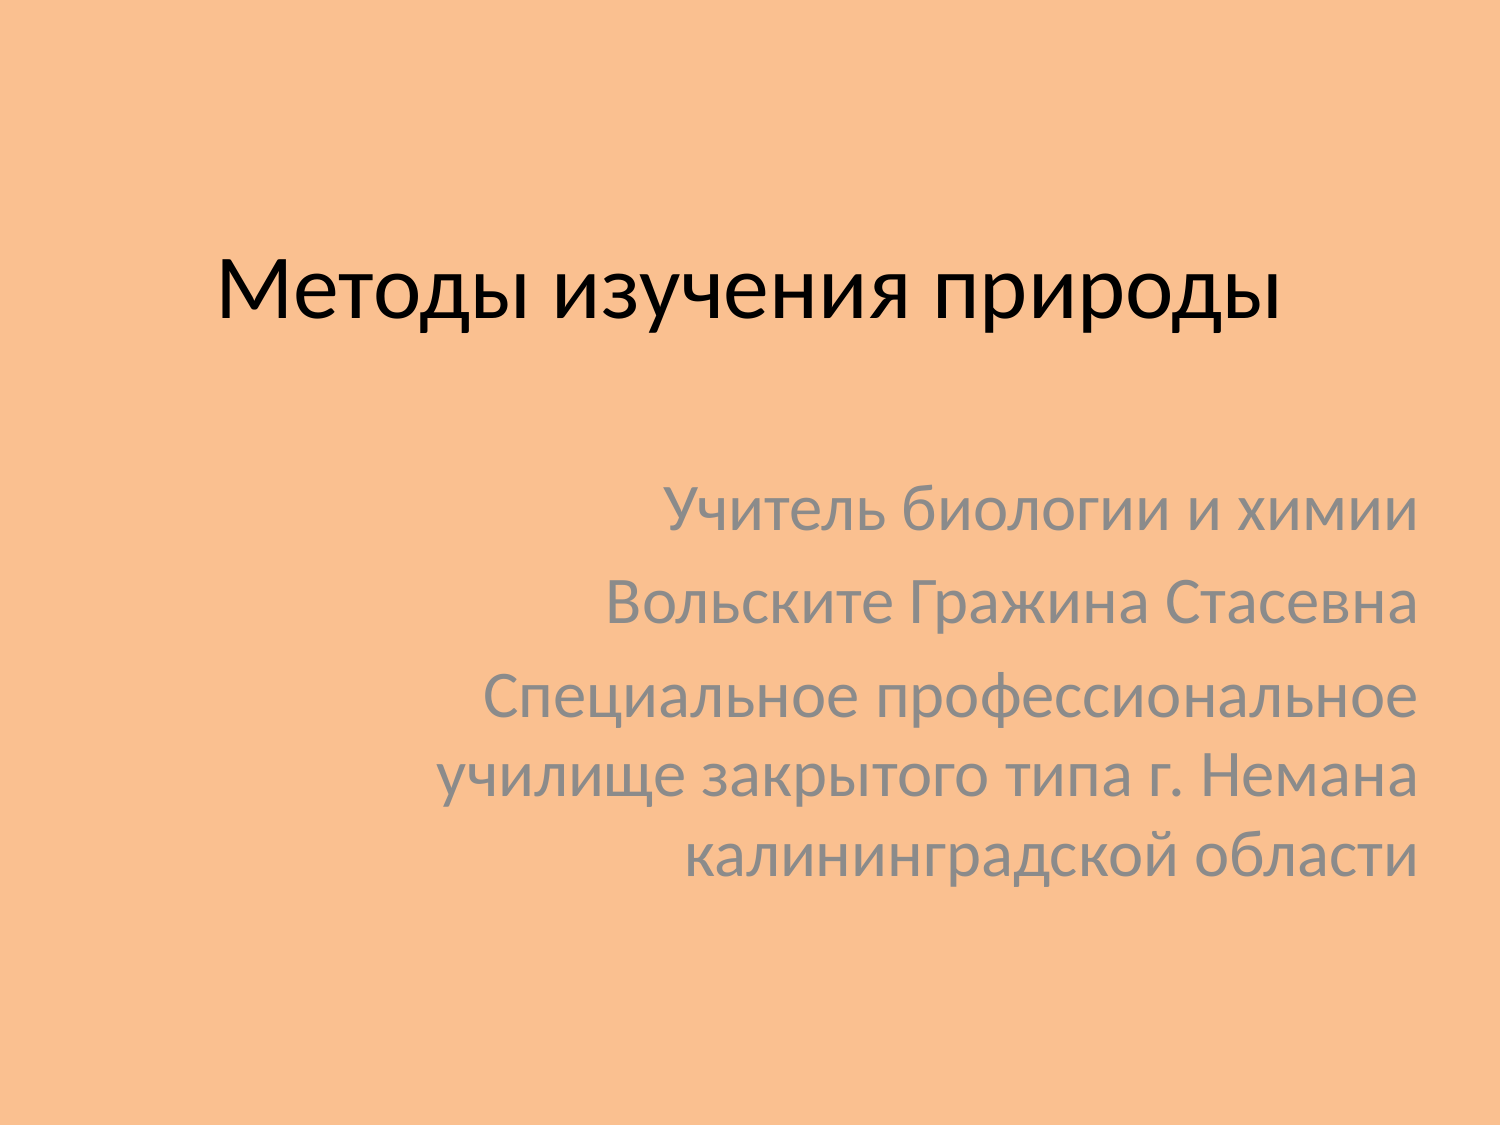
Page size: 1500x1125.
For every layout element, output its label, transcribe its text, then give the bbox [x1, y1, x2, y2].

subtitle Учитель биологии и химии Вольските Гражина Стасевна Специальное профессиональное училище закрытого типа г. Немана калининградской области [225, 456, 1436, 1035]
title Методы изучения природы [112, 160, 1388, 402]
